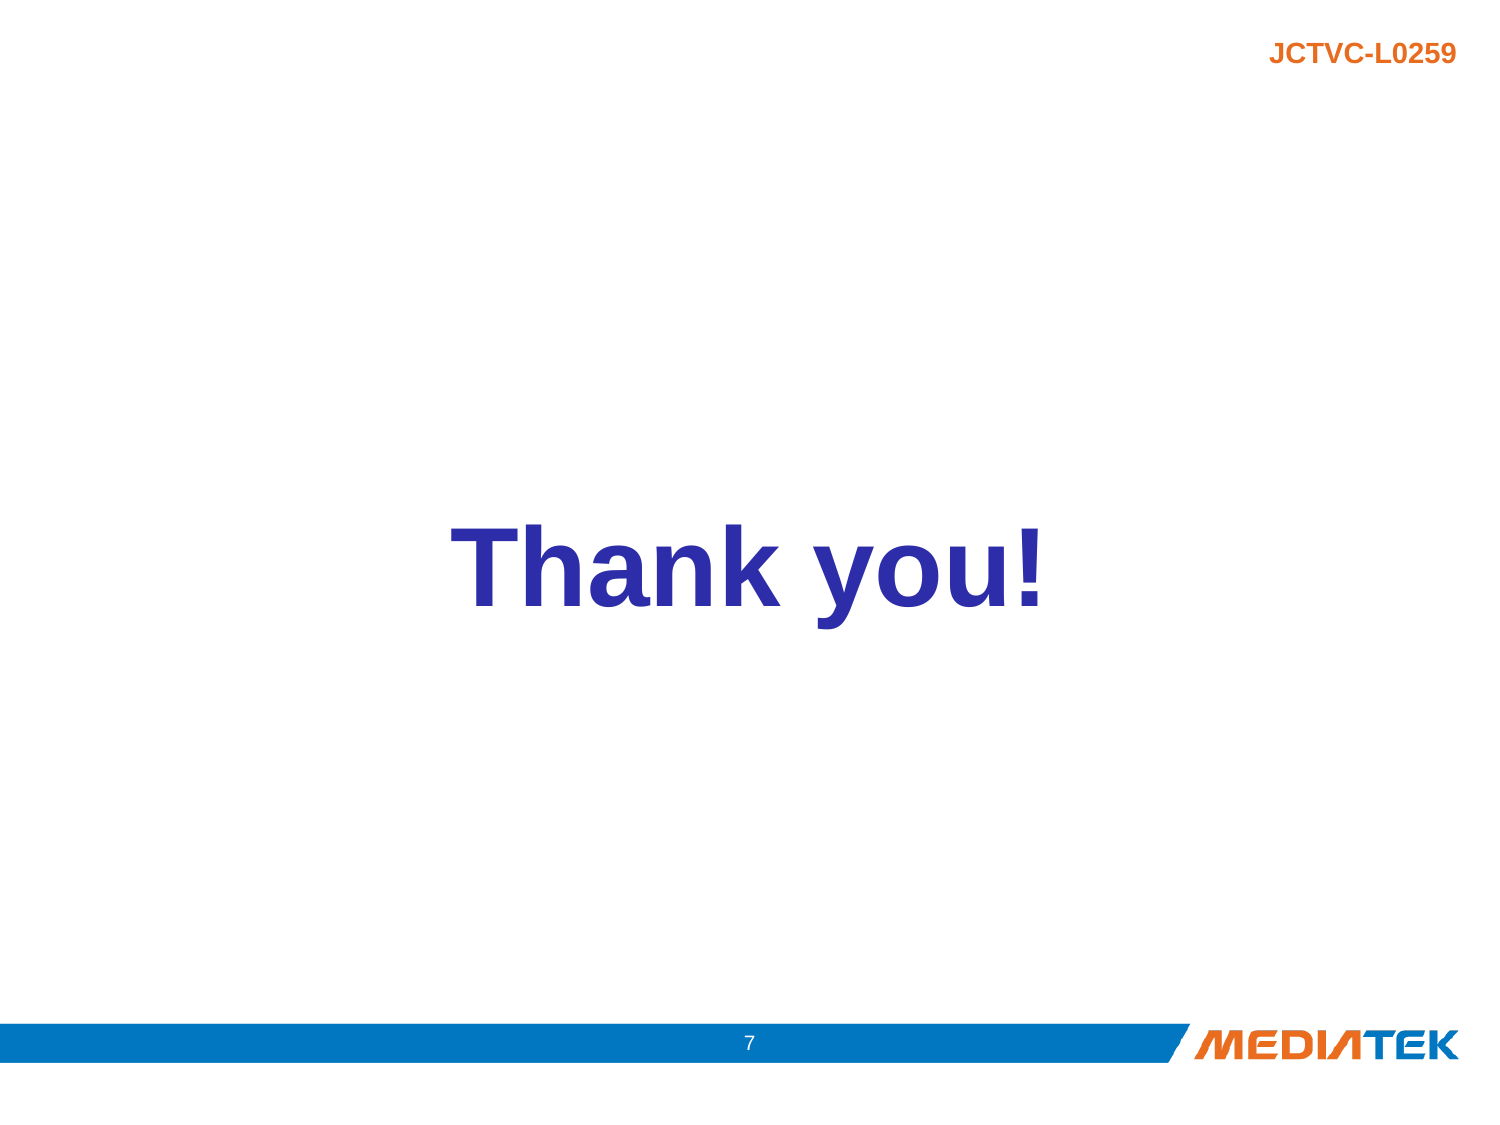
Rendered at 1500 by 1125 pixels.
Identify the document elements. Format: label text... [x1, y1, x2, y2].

slide_number 6 [711, 1022, 789, 1090]
picture [0, 1023, 711, 1063]
text_box Thank you! [435, 486, 1065, 637]
picture [789, 1023, 1459, 1063]
